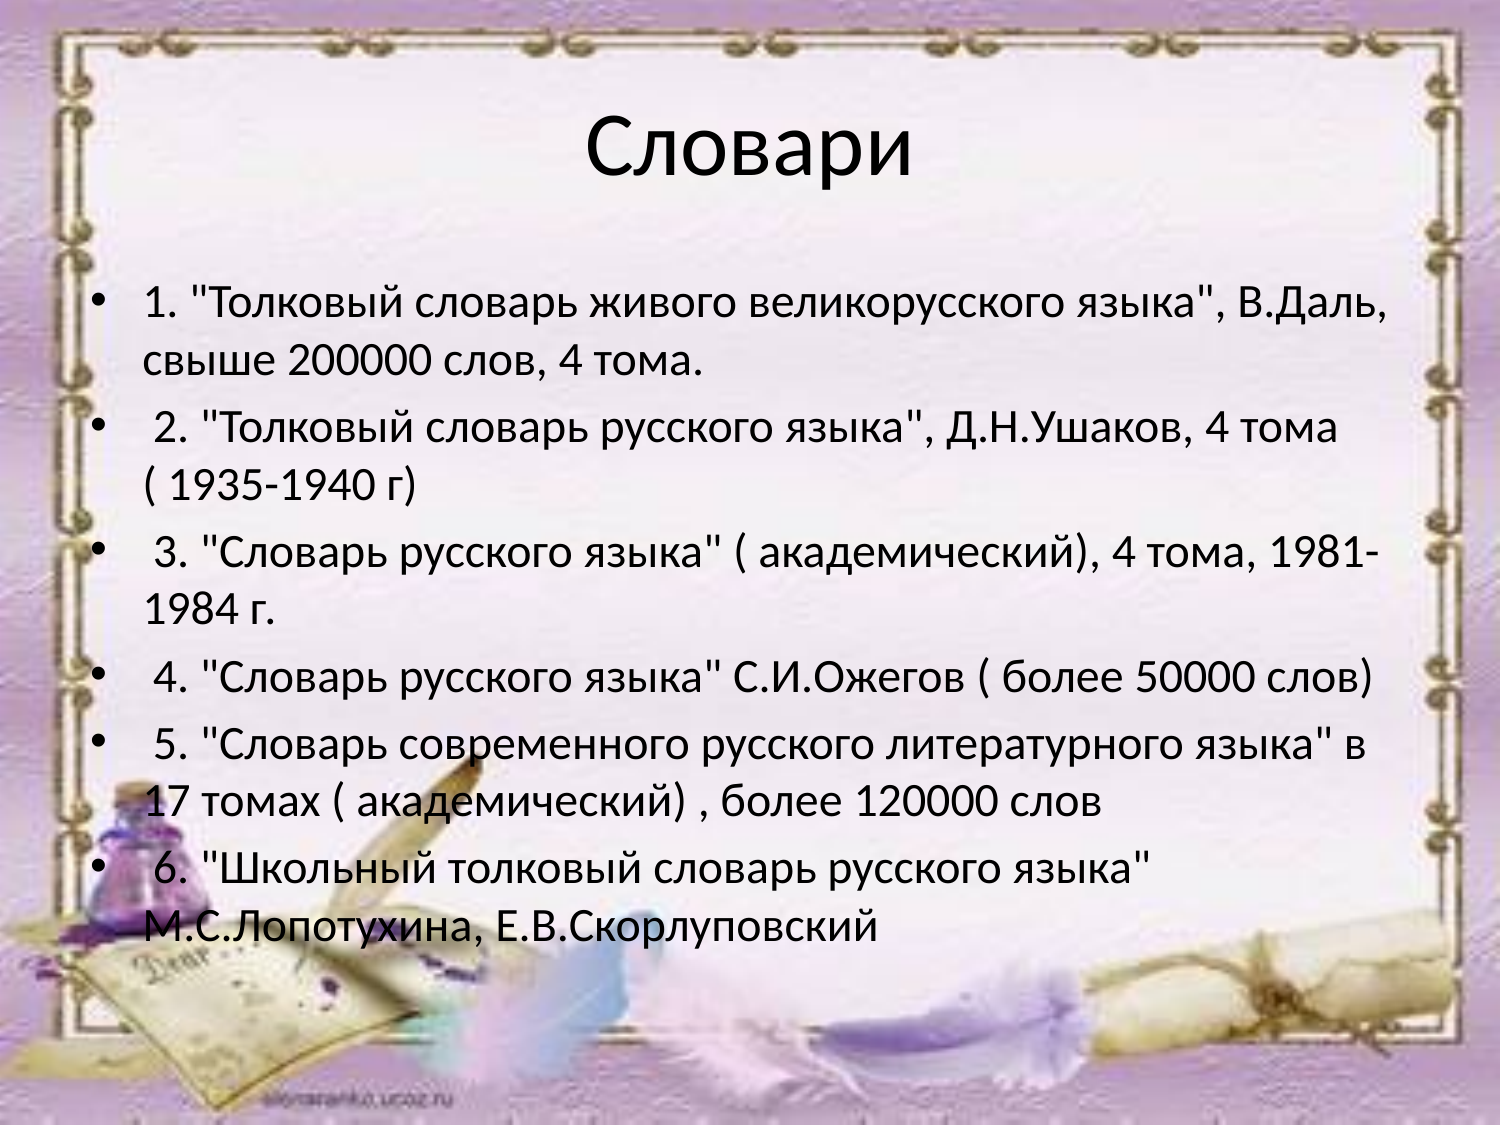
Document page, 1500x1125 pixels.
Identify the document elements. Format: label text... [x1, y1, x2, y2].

title Словари [75, 45, 1425, 233]
list 1. "Толковый словарь живого великорусского языка", В.Даль, свыше 200000 слов, 4 тома. 2. "Толковый словарь русского языка", Д.Н.Ушаков, 4 тома ( 1935-1940 г) 3. "Словарь русского языка" ( академический), 4 тома, 1981-1984 г. 4. "Словарь русского языка" С.И.Ожегов ( более 50000 слов) 5. "Словарь современного русского литературного языка" в 17 томах ( академический) , более 120000 слов 6. "Школьный толковый словарь русского языка" М.С.Лопотухина, Е.В.Скорлуповский [75, 262, 1425, 1005]
picture [0, 0, 1500, 1125]
